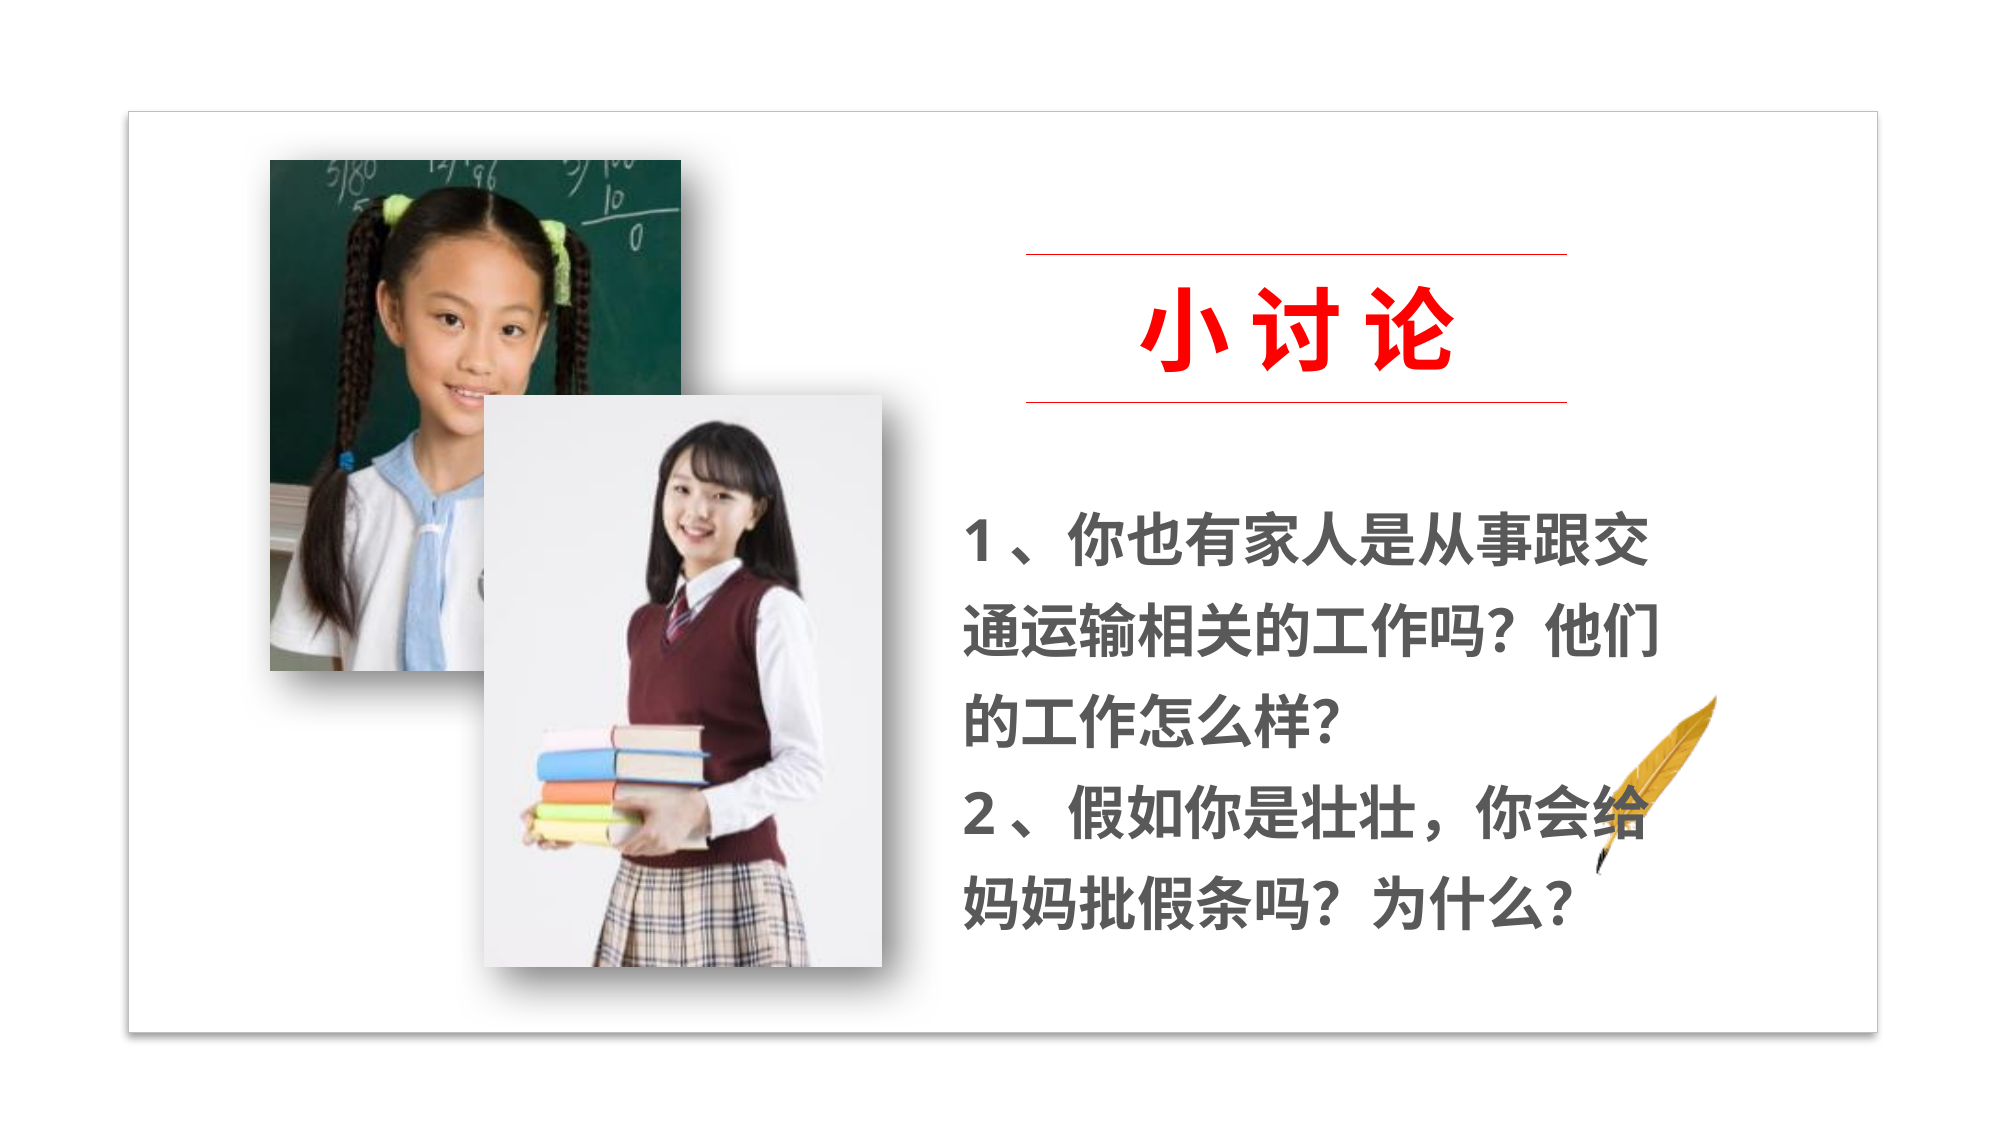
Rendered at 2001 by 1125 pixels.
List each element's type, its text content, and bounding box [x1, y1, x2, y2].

picture [270, 160, 882, 967]
text_box 小 讨 论 [1026, 265, 1567, 391]
text_box [128, 111, 1878, 1032]
picture [1578, 671, 1720, 892]
text_box 1、你也有家人是从事跟交通运输相关的工作吗？他们的工作怎么样？ 2、假如你是壮壮，你会给妈妈批假条吗？为什么？ [947, 475, 1685, 945]
